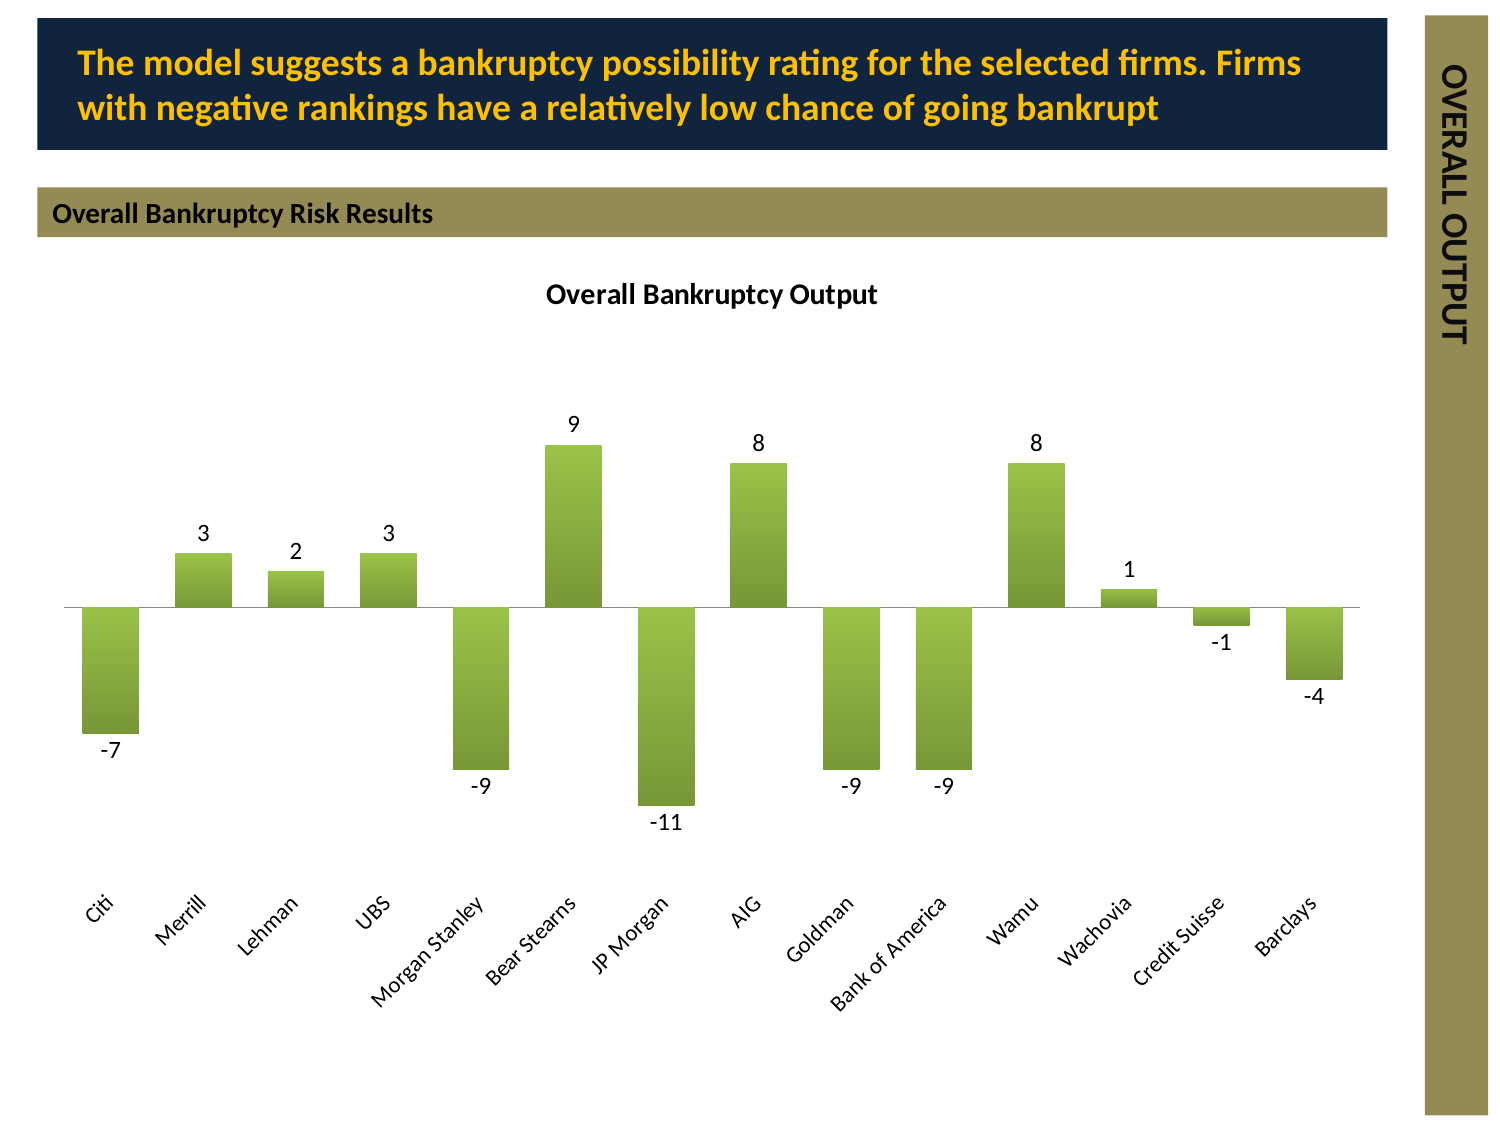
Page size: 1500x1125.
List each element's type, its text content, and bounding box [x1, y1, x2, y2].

text_box Overall Bankruptcy Risk Results [37, 187, 1388, 238]
text_box OVERALL OUTPUT [1427, 49, 1488, 713]
text_box The model suggests a bankruptcy possibility rating for the selected firms. Firms with negative rankings have a relatively low chance of going bankrupt [62, 30, 1363, 136]
chart [37, 249, 1388, 1034]
